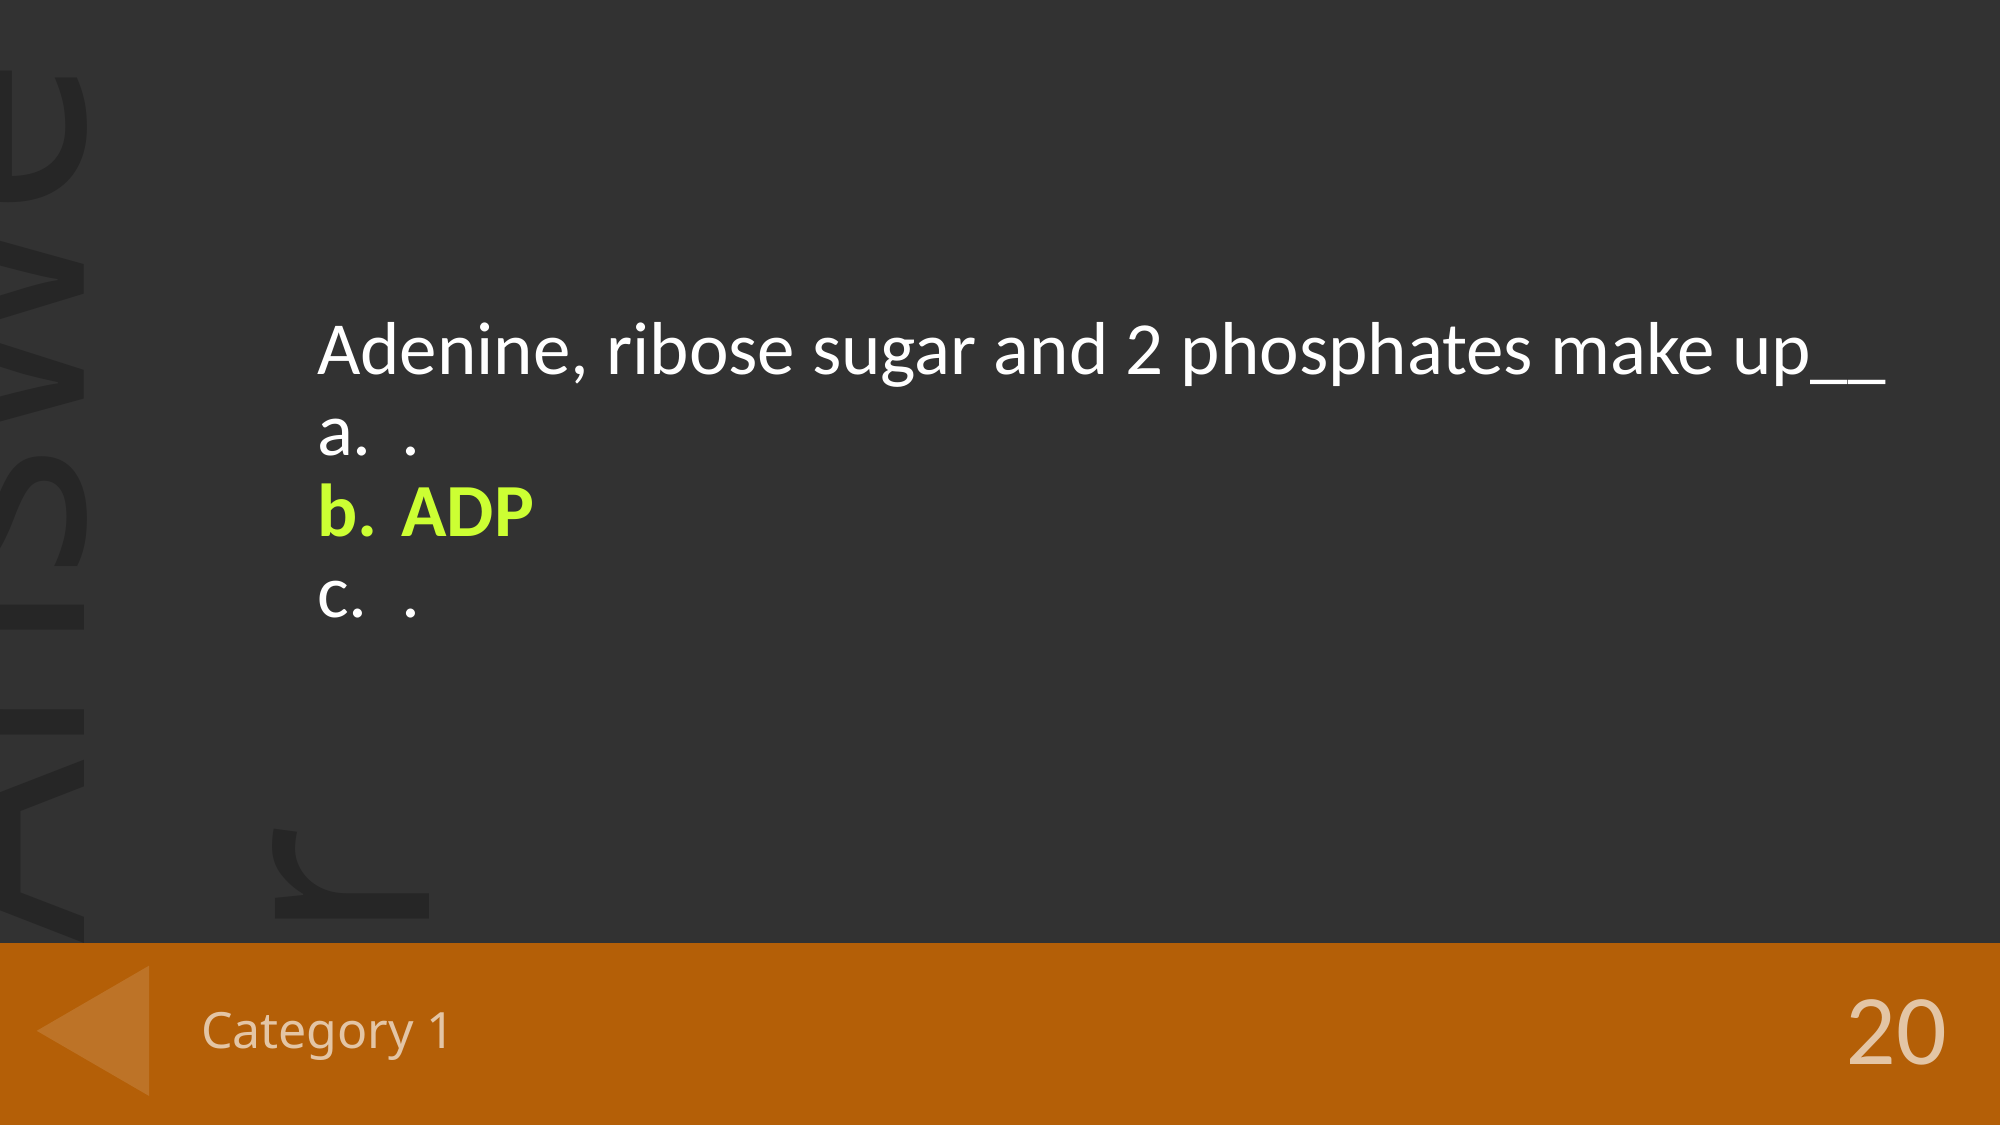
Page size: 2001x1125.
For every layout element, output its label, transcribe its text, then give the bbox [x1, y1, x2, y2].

list Adenine, ribose sugar and 2 phosphates make up__ . ADP . [302, 307, 1943, 636]
title Category 1 [185, 967, 1494, 1097]
list 20 [1494, 967, 1963, 1097]
